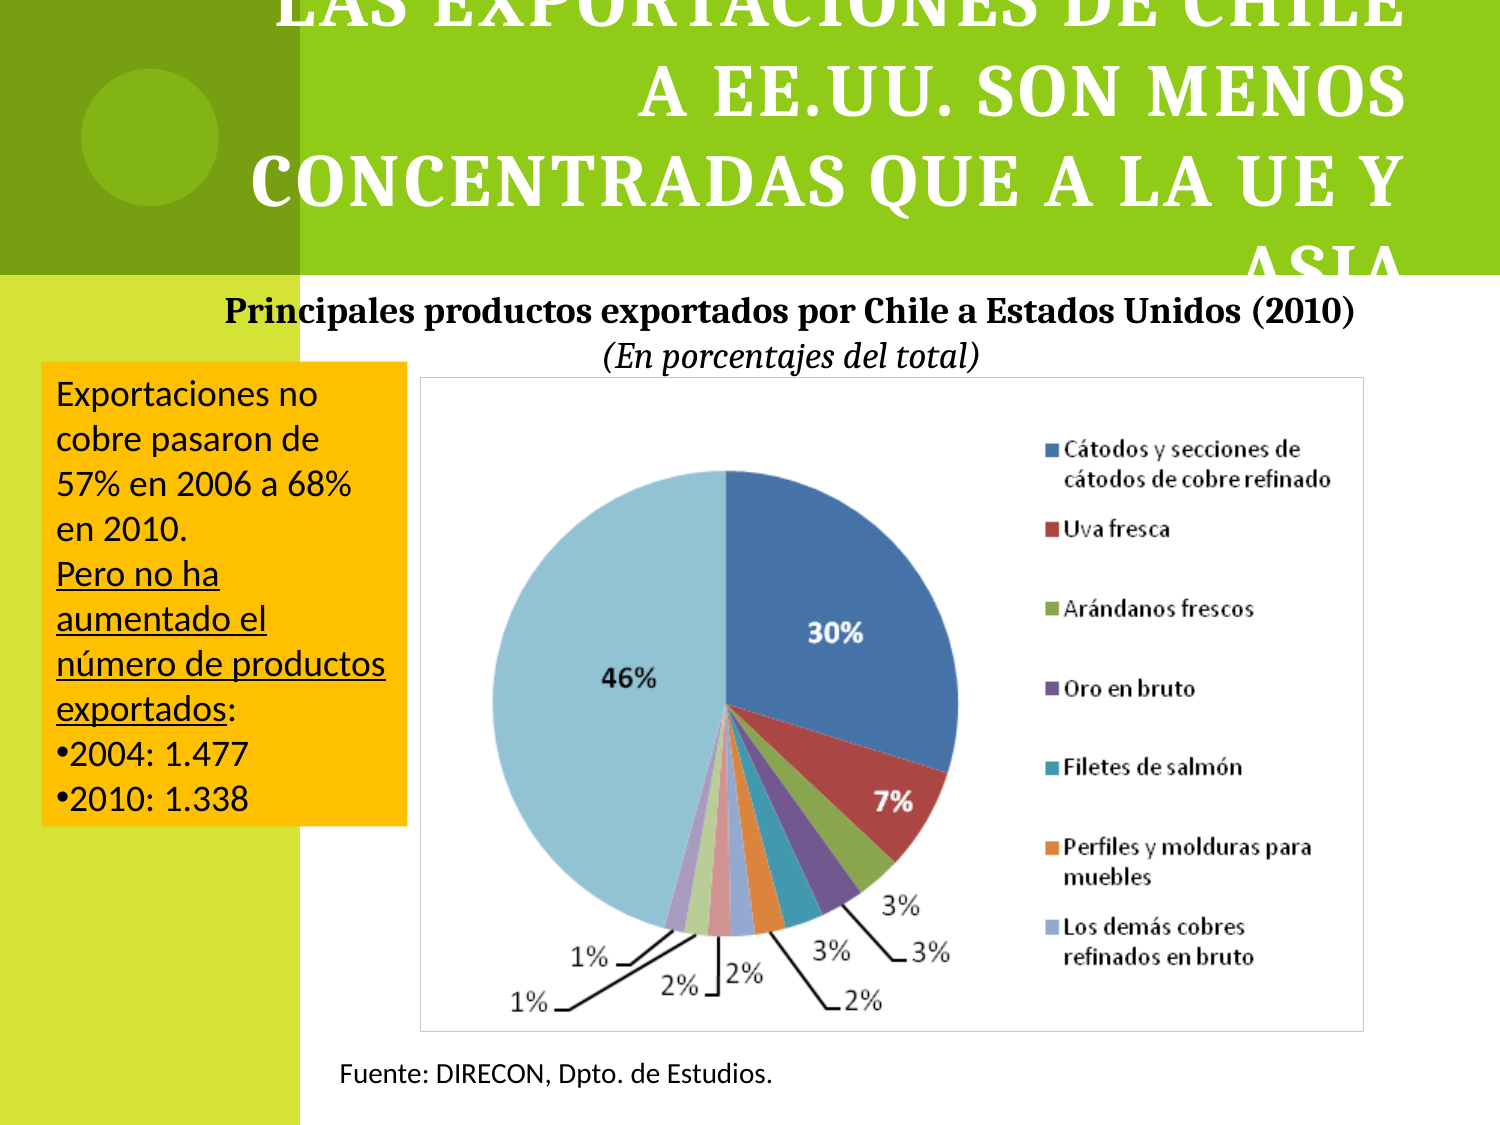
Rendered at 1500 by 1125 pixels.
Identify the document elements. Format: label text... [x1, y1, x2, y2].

text_box Fuente: DIRECON, Dpto. de Estudios. [324, 1046, 920, 1097]
text_box Exportaciones no cobre pasaron de 57% en 2006 a 68% en 2010. Pero no ha aumentado el número de productos exportados: 2004: 1.477 2010: 1.338 [41, 361, 408, 827]
title Las exportaciones de Chile a EE.UU. son menos concentradas que a la UE y Asia [194, 37, 1425, 225]
text_box Principales productos exportados por Chile a Estados Unidos (2010) (En porcentajes del total) [182, 278, 1400, 384]
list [418, 376, 1365, 1033]
